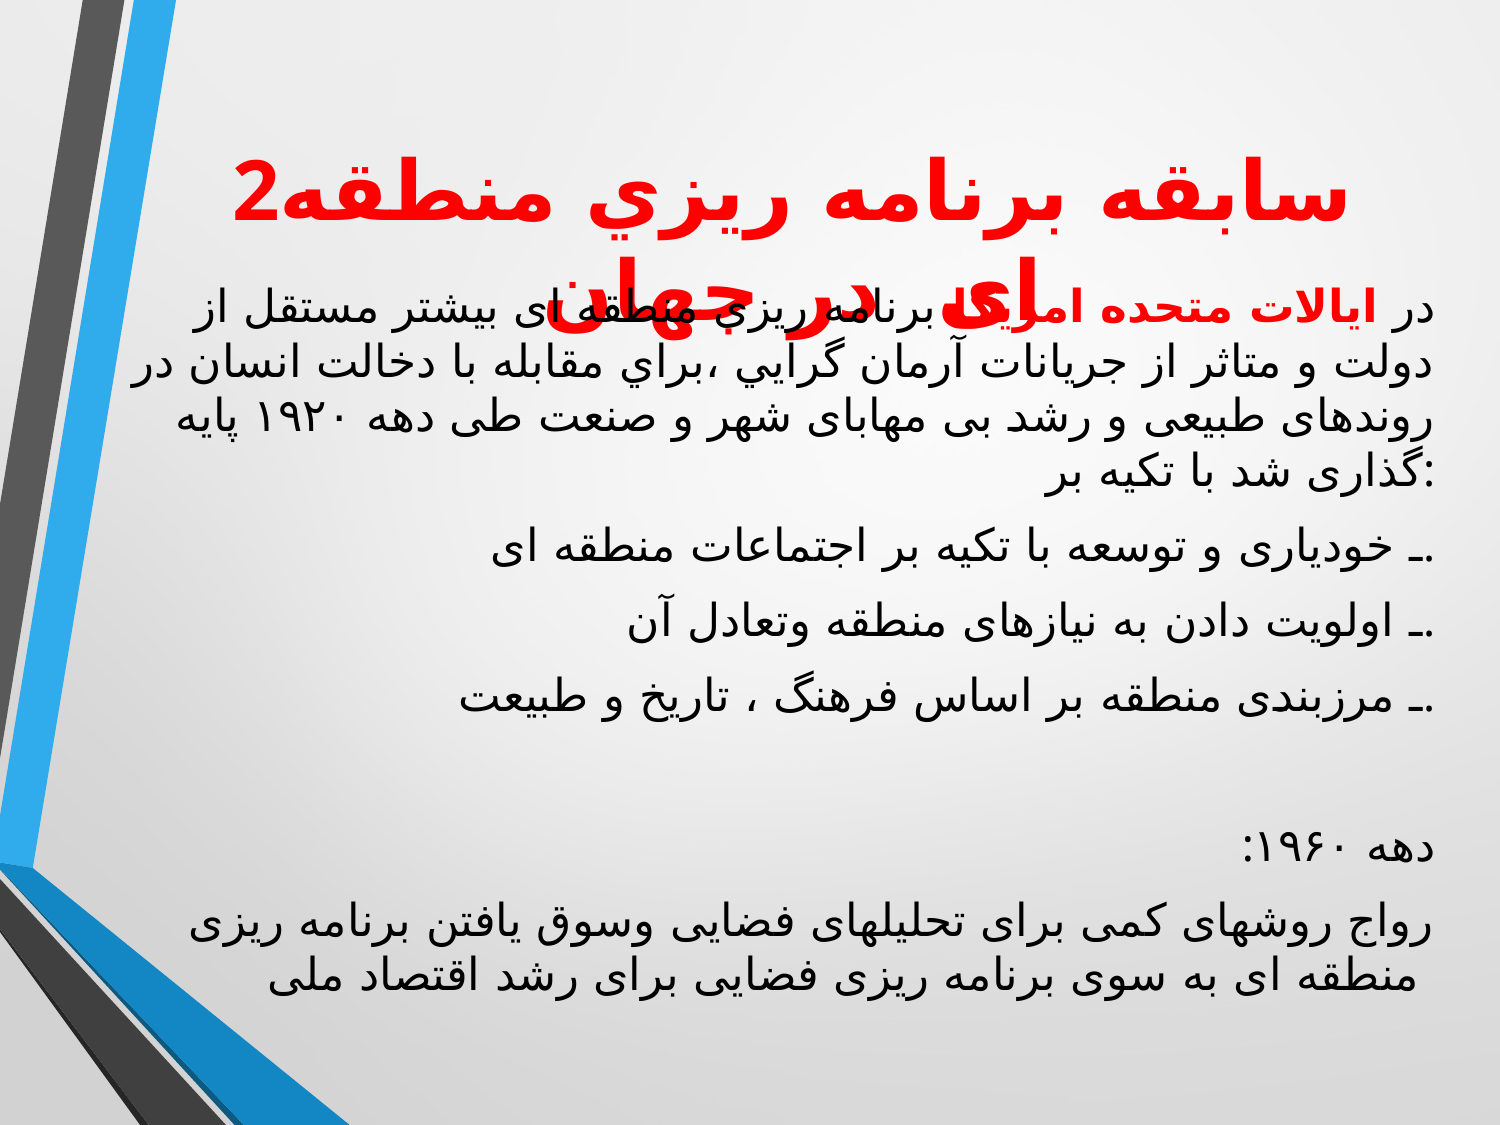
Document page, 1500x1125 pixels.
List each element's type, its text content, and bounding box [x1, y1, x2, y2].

title 2سابقه برنامه ريزي منطقه ای در جهان [161, 75, 1425, 267]
list در ايالات متحده امريكا برنامه ریزی منطقه ای بیشتر مستقل از دولت و متاثر از جریانات آرمان گرايي ،براي مقابله با دخالت انسان در روندهای طبیعی و رشد بی مهابای شهر و صنعت طی دهه ۱۹۲۰ پایه گذاری شد با تكيه بر: ـ خودیاری و توسعه با تکیه بر اجتماعات منطقه ای. ـ اولویت دادن به نیازهای منطقه وتعادل آن. ـ مرزبندی منطقه بر اساس فرهنگ ، تاریخ و طبیعت. :دهه ۱۹۶۰ رواج روشهای کمی برای تحلیلهای فضایی وسوق يافتن برنامه ریزی منطقه ای به سوی برنامه ریزی فضایی برای رشد اقتصاد ملی [100, 267, 1451, 1010]
